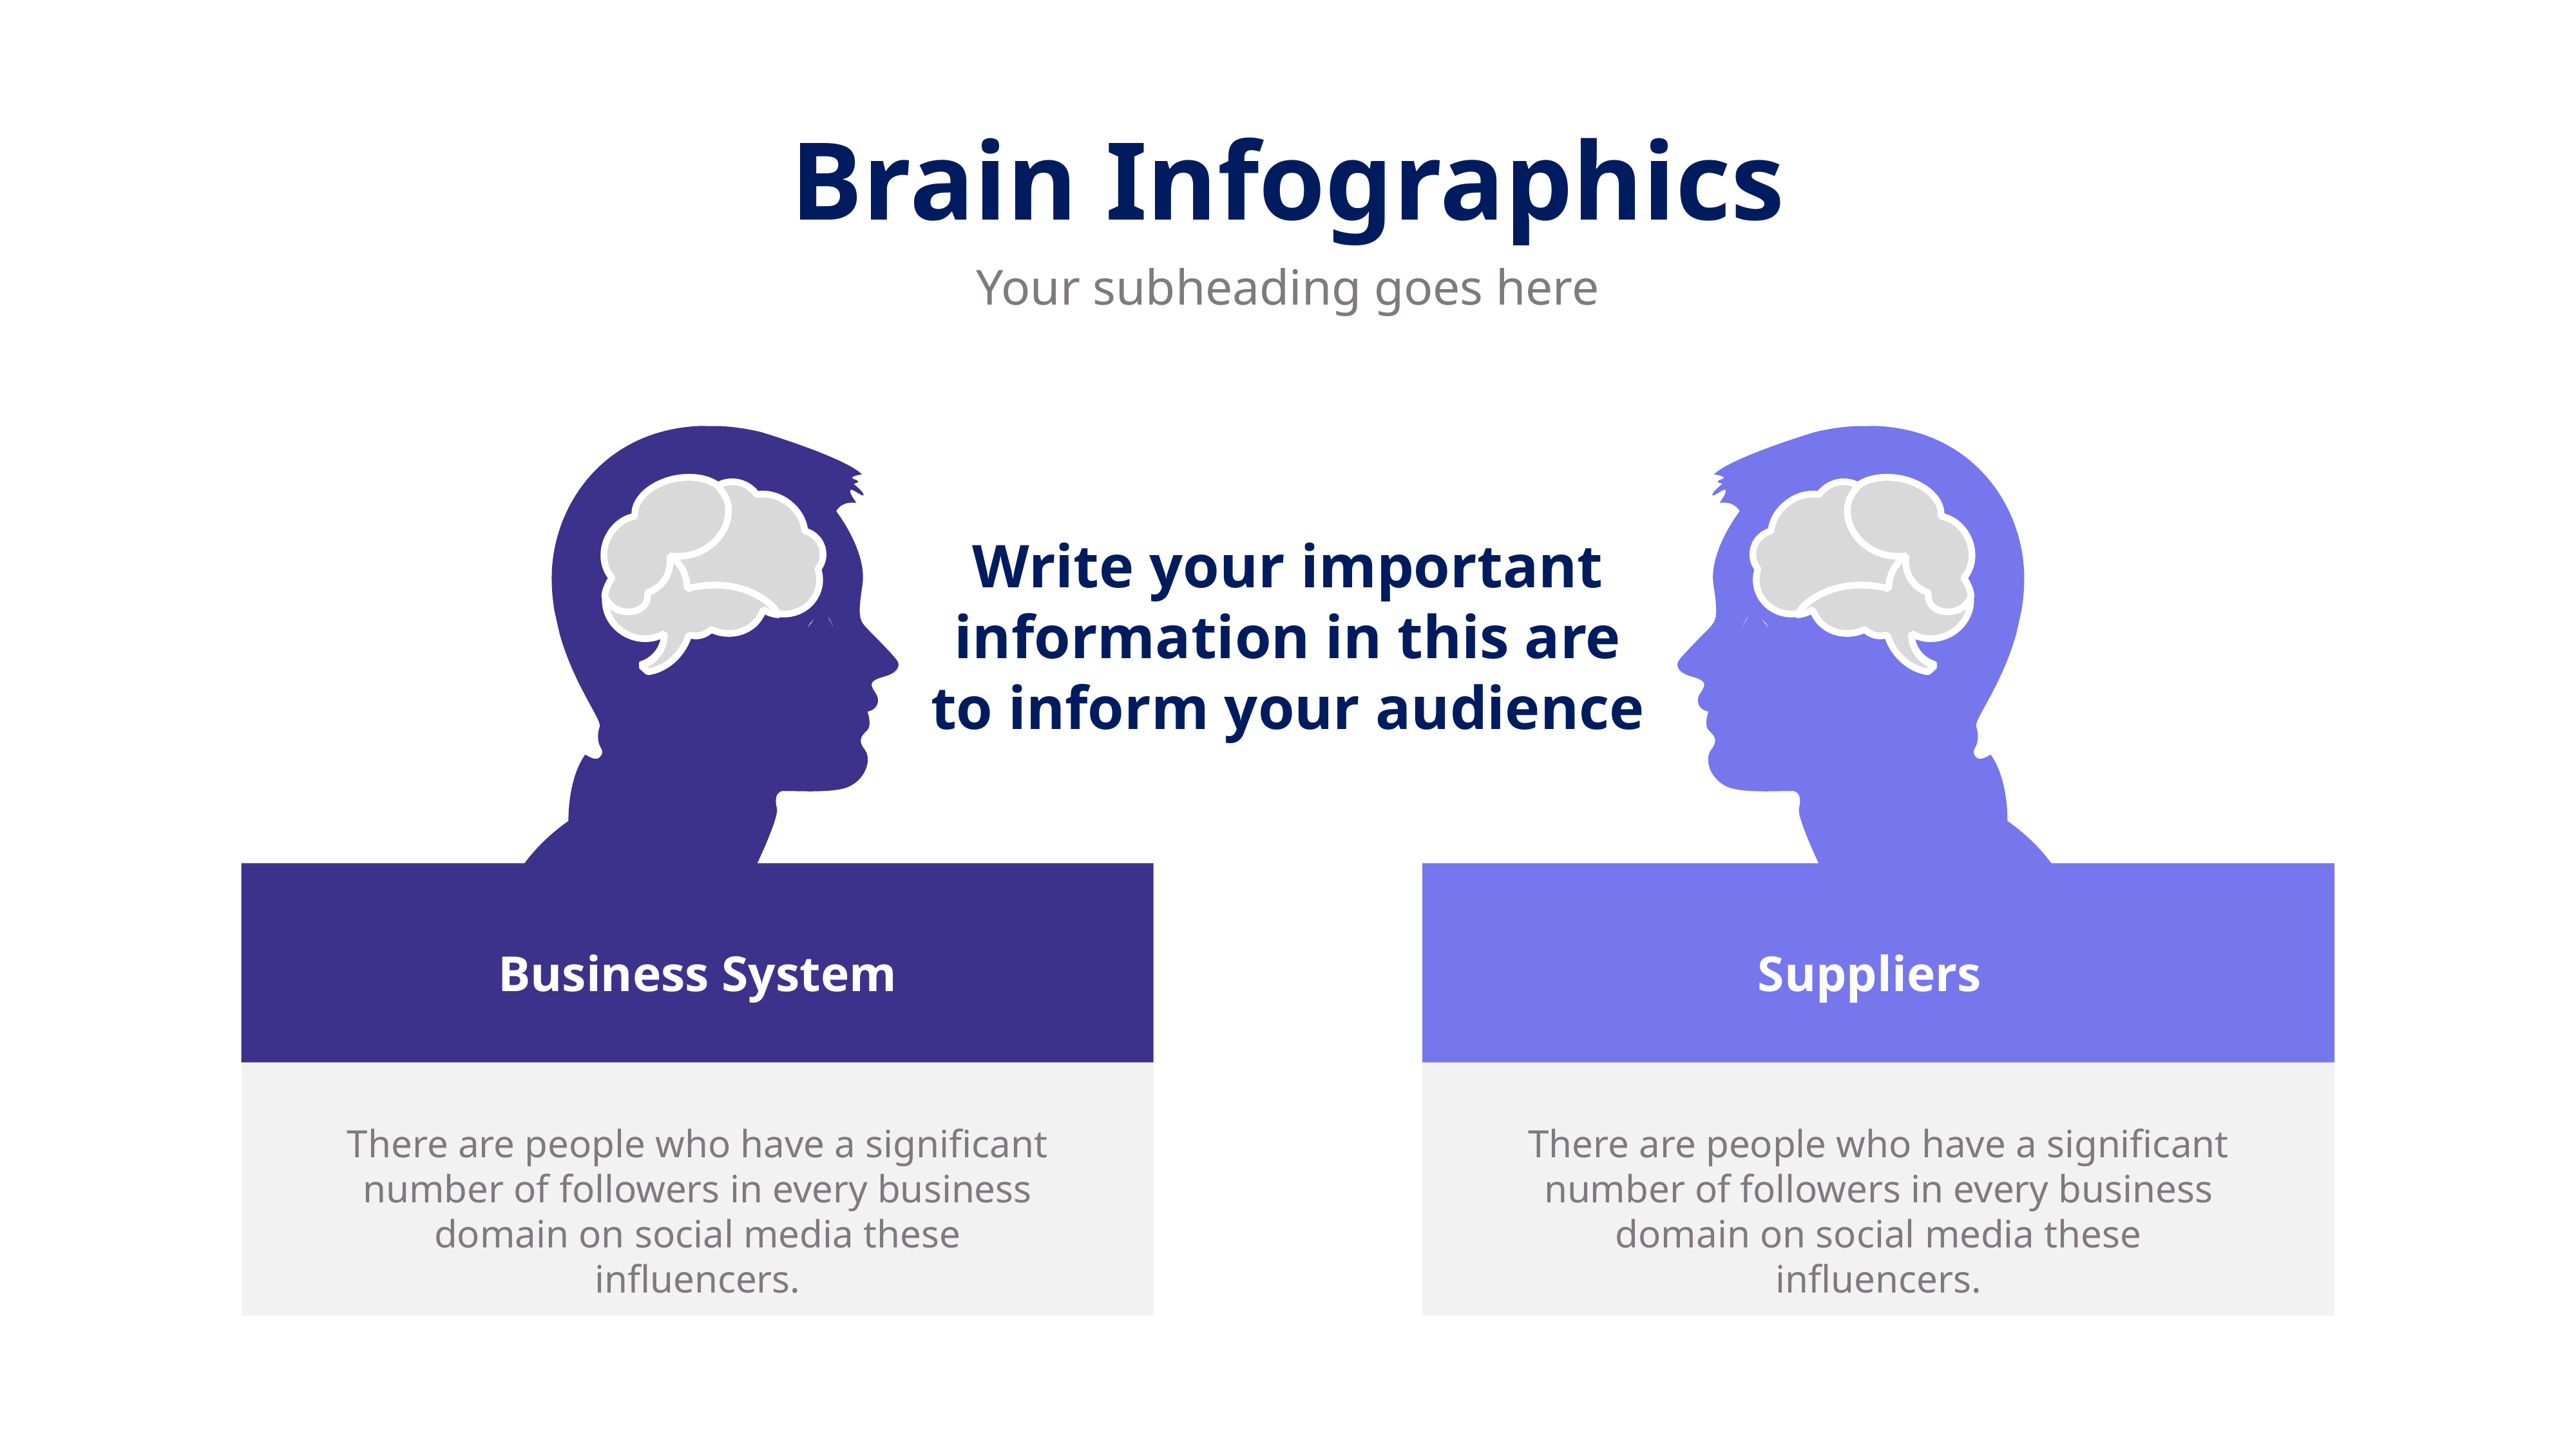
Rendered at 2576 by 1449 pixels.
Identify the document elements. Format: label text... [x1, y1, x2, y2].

text_box Your subheading goes here [281, 251, 2295, 319]
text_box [600, 475, 824, 672]
text_box Brain Infographics [781, 108, 1795, 247]
text_box There are people who have a significant number of followers in every business domain on social media these influencers. [327, 1115, 1068, 1305]
text_box [1677, 426, 2051, 862]
text_box [1422, 862, 2335, 1062]
text_box [241, 1062, 1154, 1316]
text_box There are people who have a significant number of followers in every business domain on social media these influencers. [1508, 1115, 2249, 1305]
text_box Suppliers [1610, 938, 2128, 1006]
text_box [241, 862, 1154, 1062]
text_box [1422, 1062, 2335, 1316]
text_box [1752, 475, 1976, 672]
text_box [525, 426, 899, 862]
text_box Business System [439, 938, 957, 1006]
text_box Write your important information in this are to inform your audience [915, 524, 1661, 746]
